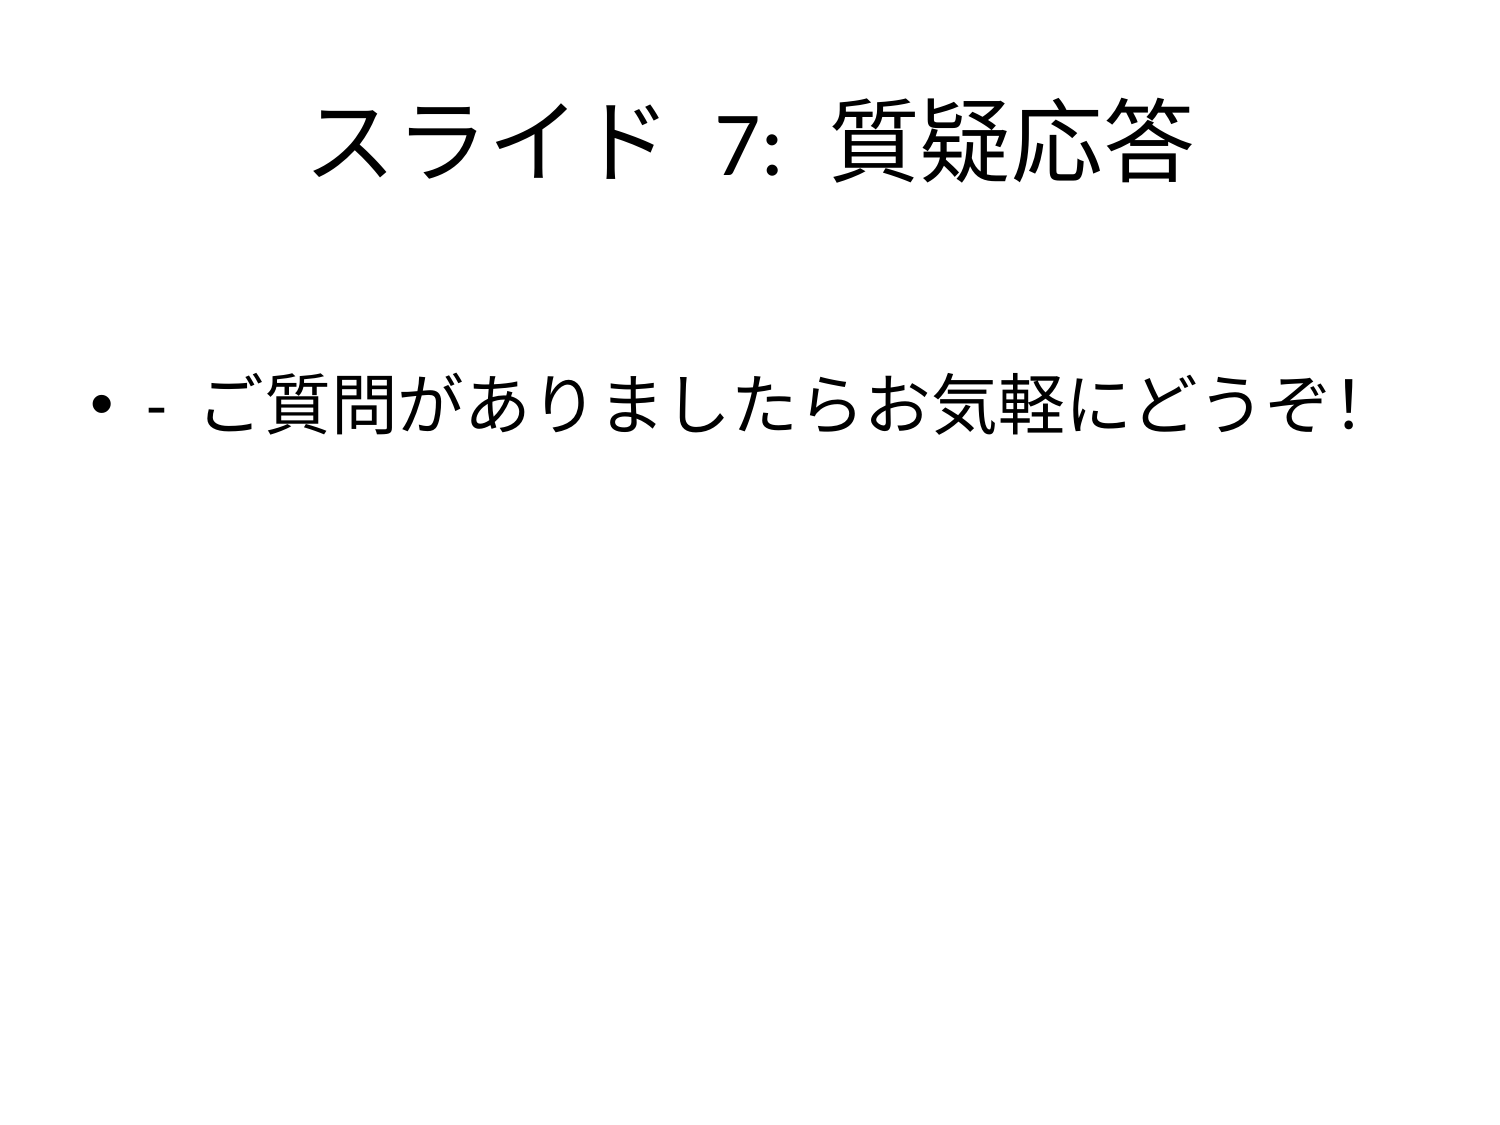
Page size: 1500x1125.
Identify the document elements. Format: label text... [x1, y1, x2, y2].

title スライド 7: 質疑応答 [75, 45, 1425, 233]
list - ご質問がありましたらお気軽にどうぞ！ [75, 262, 1425, 1005]
